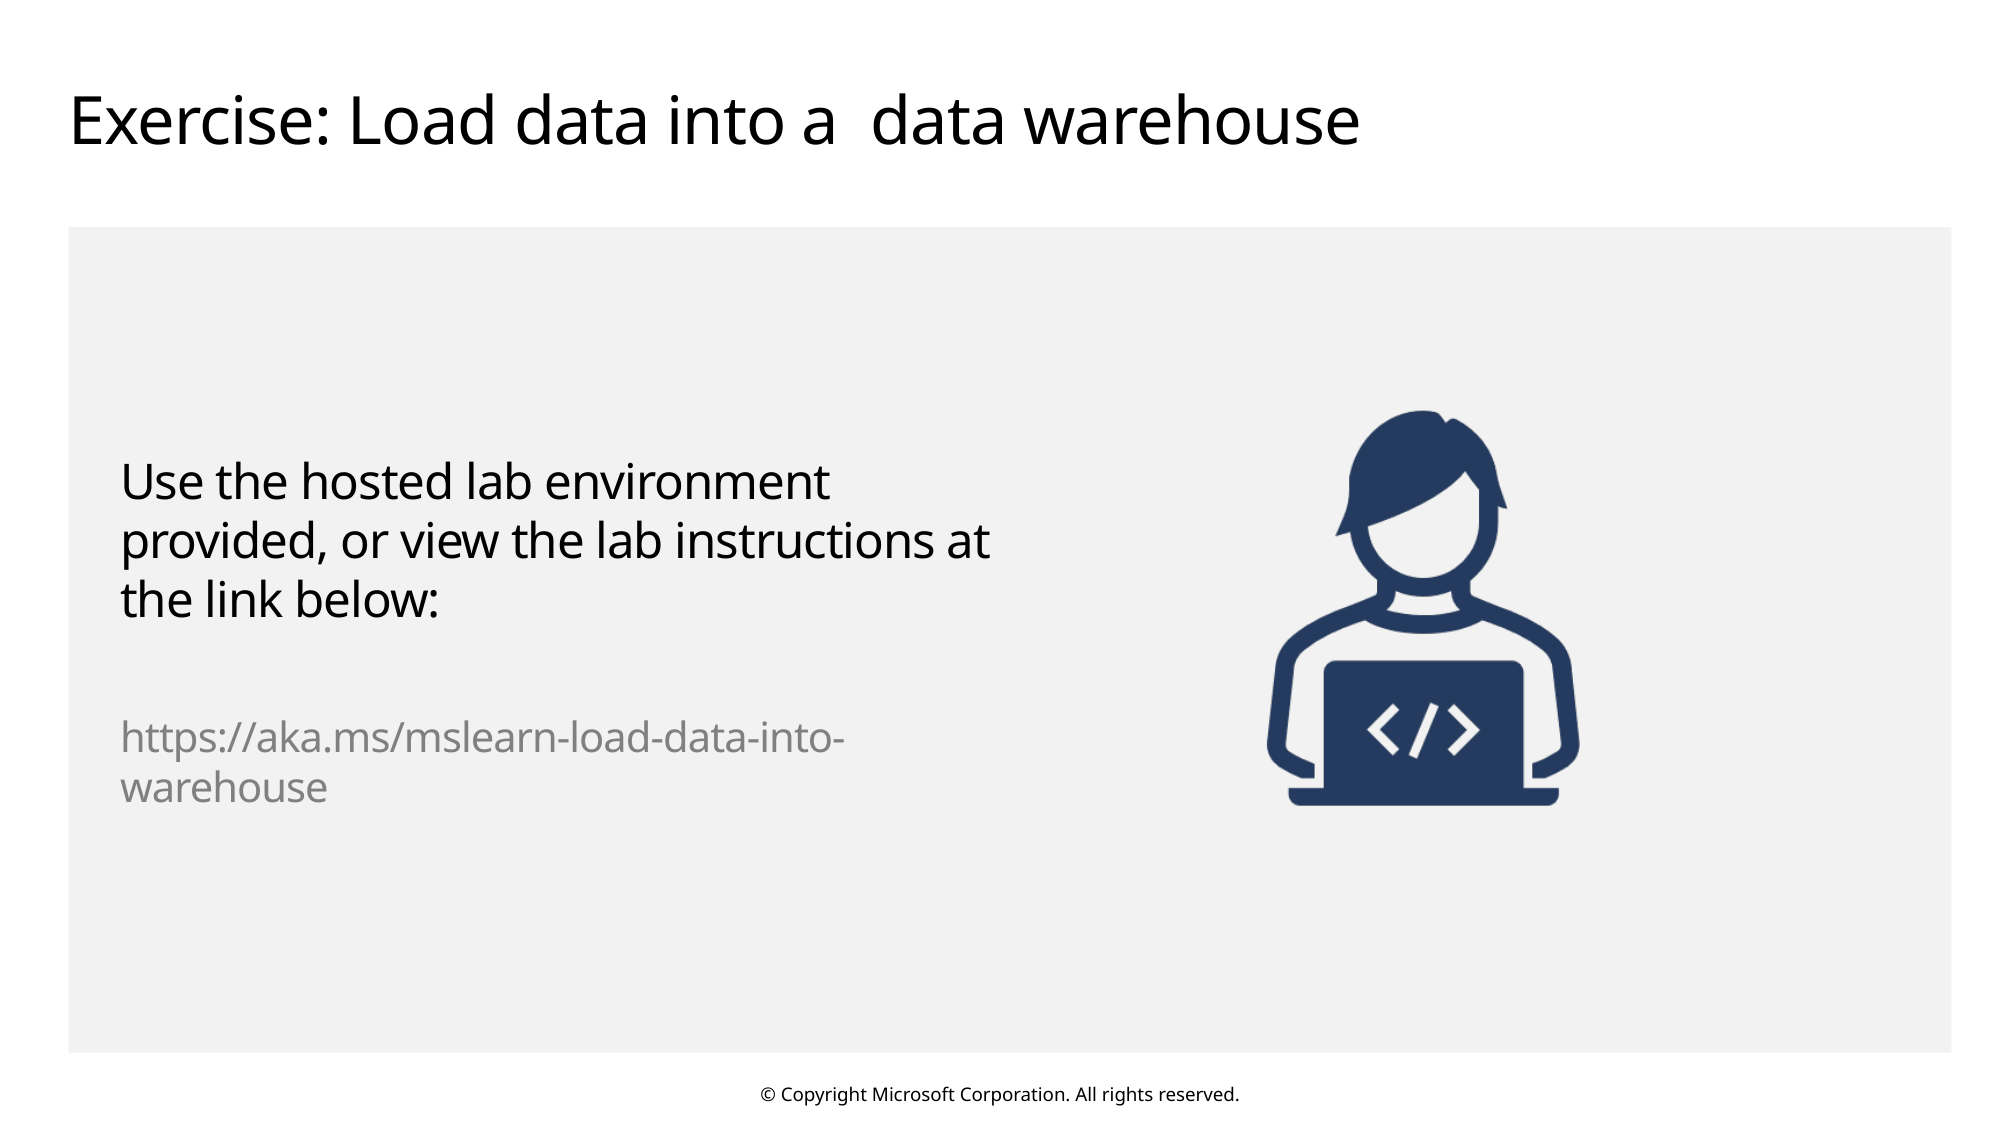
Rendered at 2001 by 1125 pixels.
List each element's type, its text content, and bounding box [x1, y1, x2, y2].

title Exercise: Load data into a data warehouse [68, 72, 1930, 184]
list Use the hosted lab environment provided, or view the lab instructions at the link below: https://aka.ms/mslearn-load-data-into-warehouse [120, 442, 1052, 822]
picture [1201, 369, 1647, 815]
text_box [68, 226, 1952, 1053]
